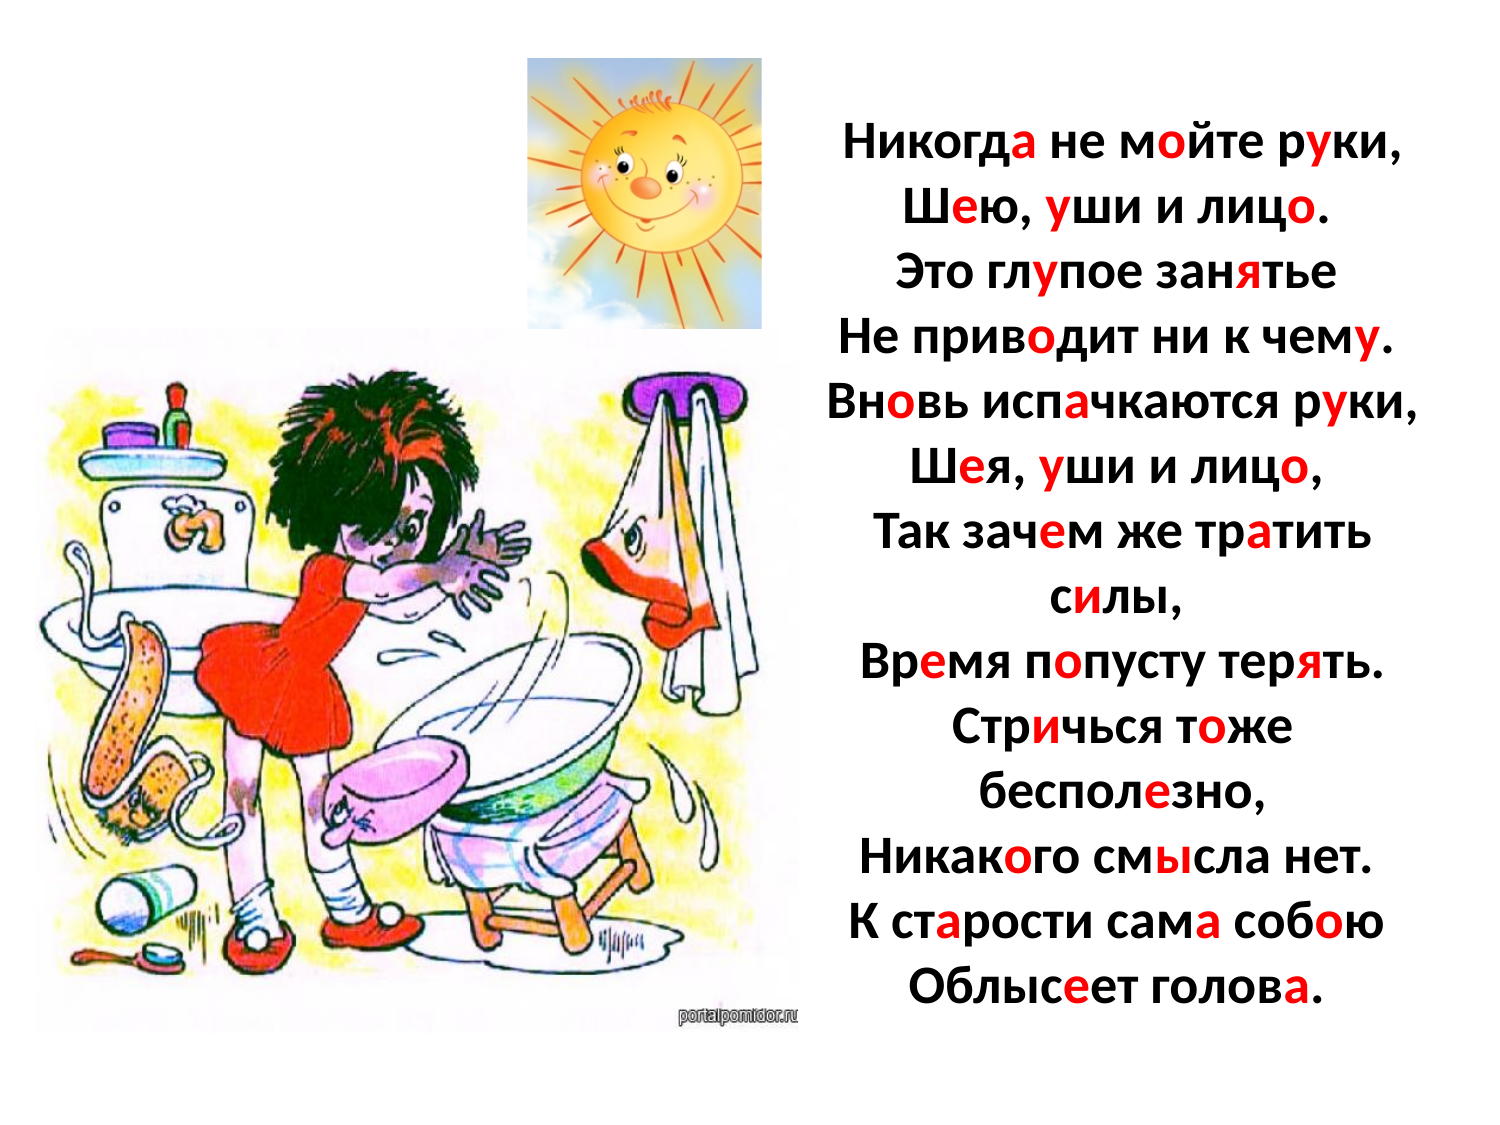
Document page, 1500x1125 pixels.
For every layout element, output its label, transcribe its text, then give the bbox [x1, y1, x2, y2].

title Никогда не мойте руки, Шею, уши и лицо. Это глупое занятье Не приводит ни к чему. Вновь испачкаются руки, Шея, уши и лицо, Так зачем же тратить силы, Время попусту терять. Стричься тоже бесполезно, Никакого смысла нет. К старости сама собою Облысеет голова. [796, 105, 1449, 1079]
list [34, 327, 798, 1033]
picture [527, 58, 762, 329]
